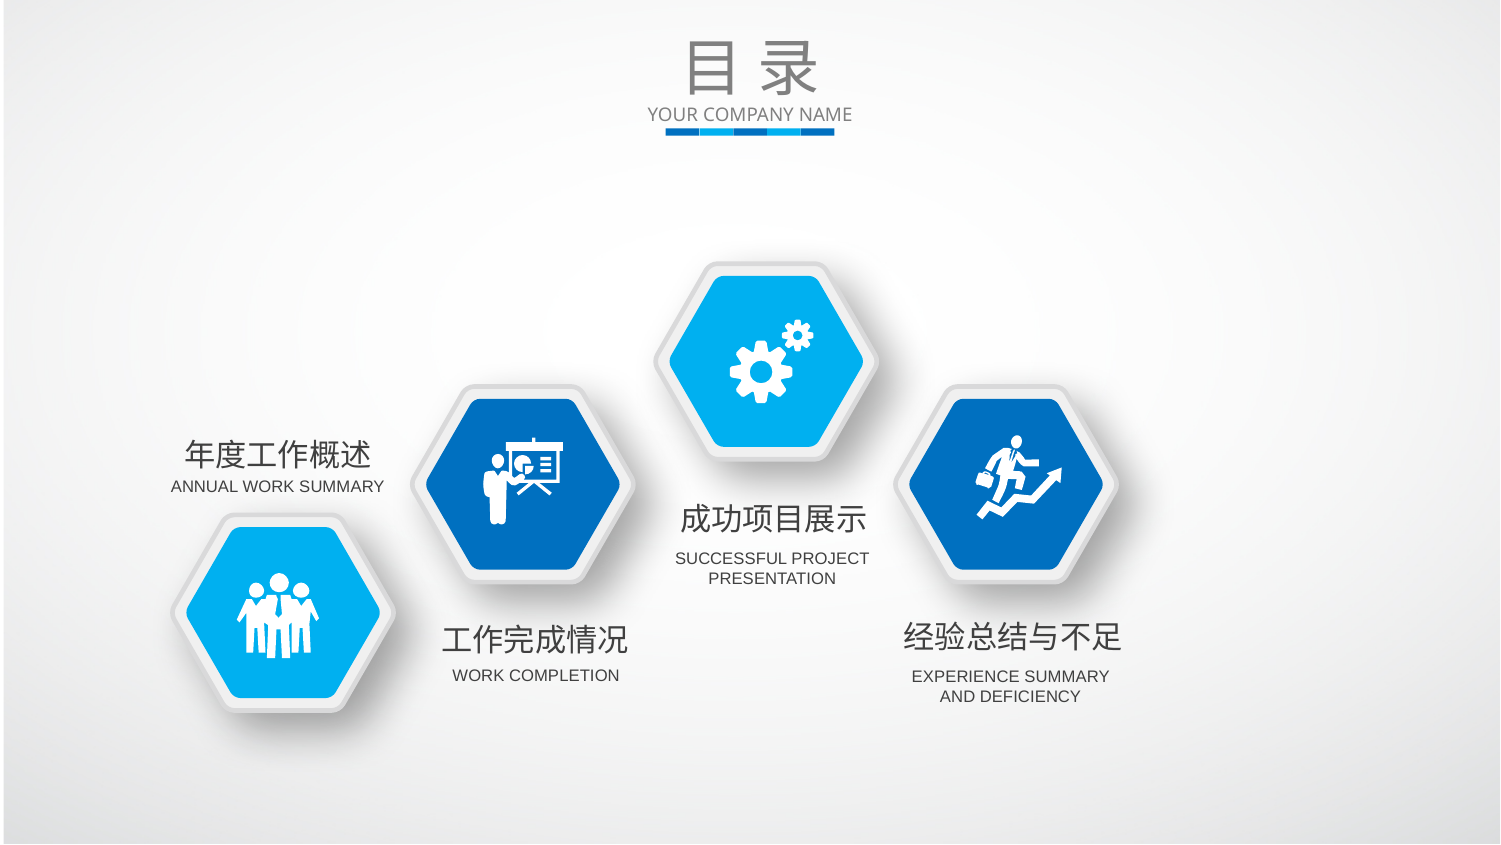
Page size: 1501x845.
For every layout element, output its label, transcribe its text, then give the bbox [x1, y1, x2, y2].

text_box 目 录 [546, 20, 954, 111]
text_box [894, 386, 1118, 583]
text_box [654, 263, 878, 460]
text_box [884, 604, 1140, 718]
picture [3, 0, 1501, 844]
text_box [376, 607, 696, 707]
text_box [171, 525, 395, 711]
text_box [635, 486, 909, 600]
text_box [411, 386, 635, 583]
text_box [604, 95, 896, 136]
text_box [135, 421, 406, 517]
